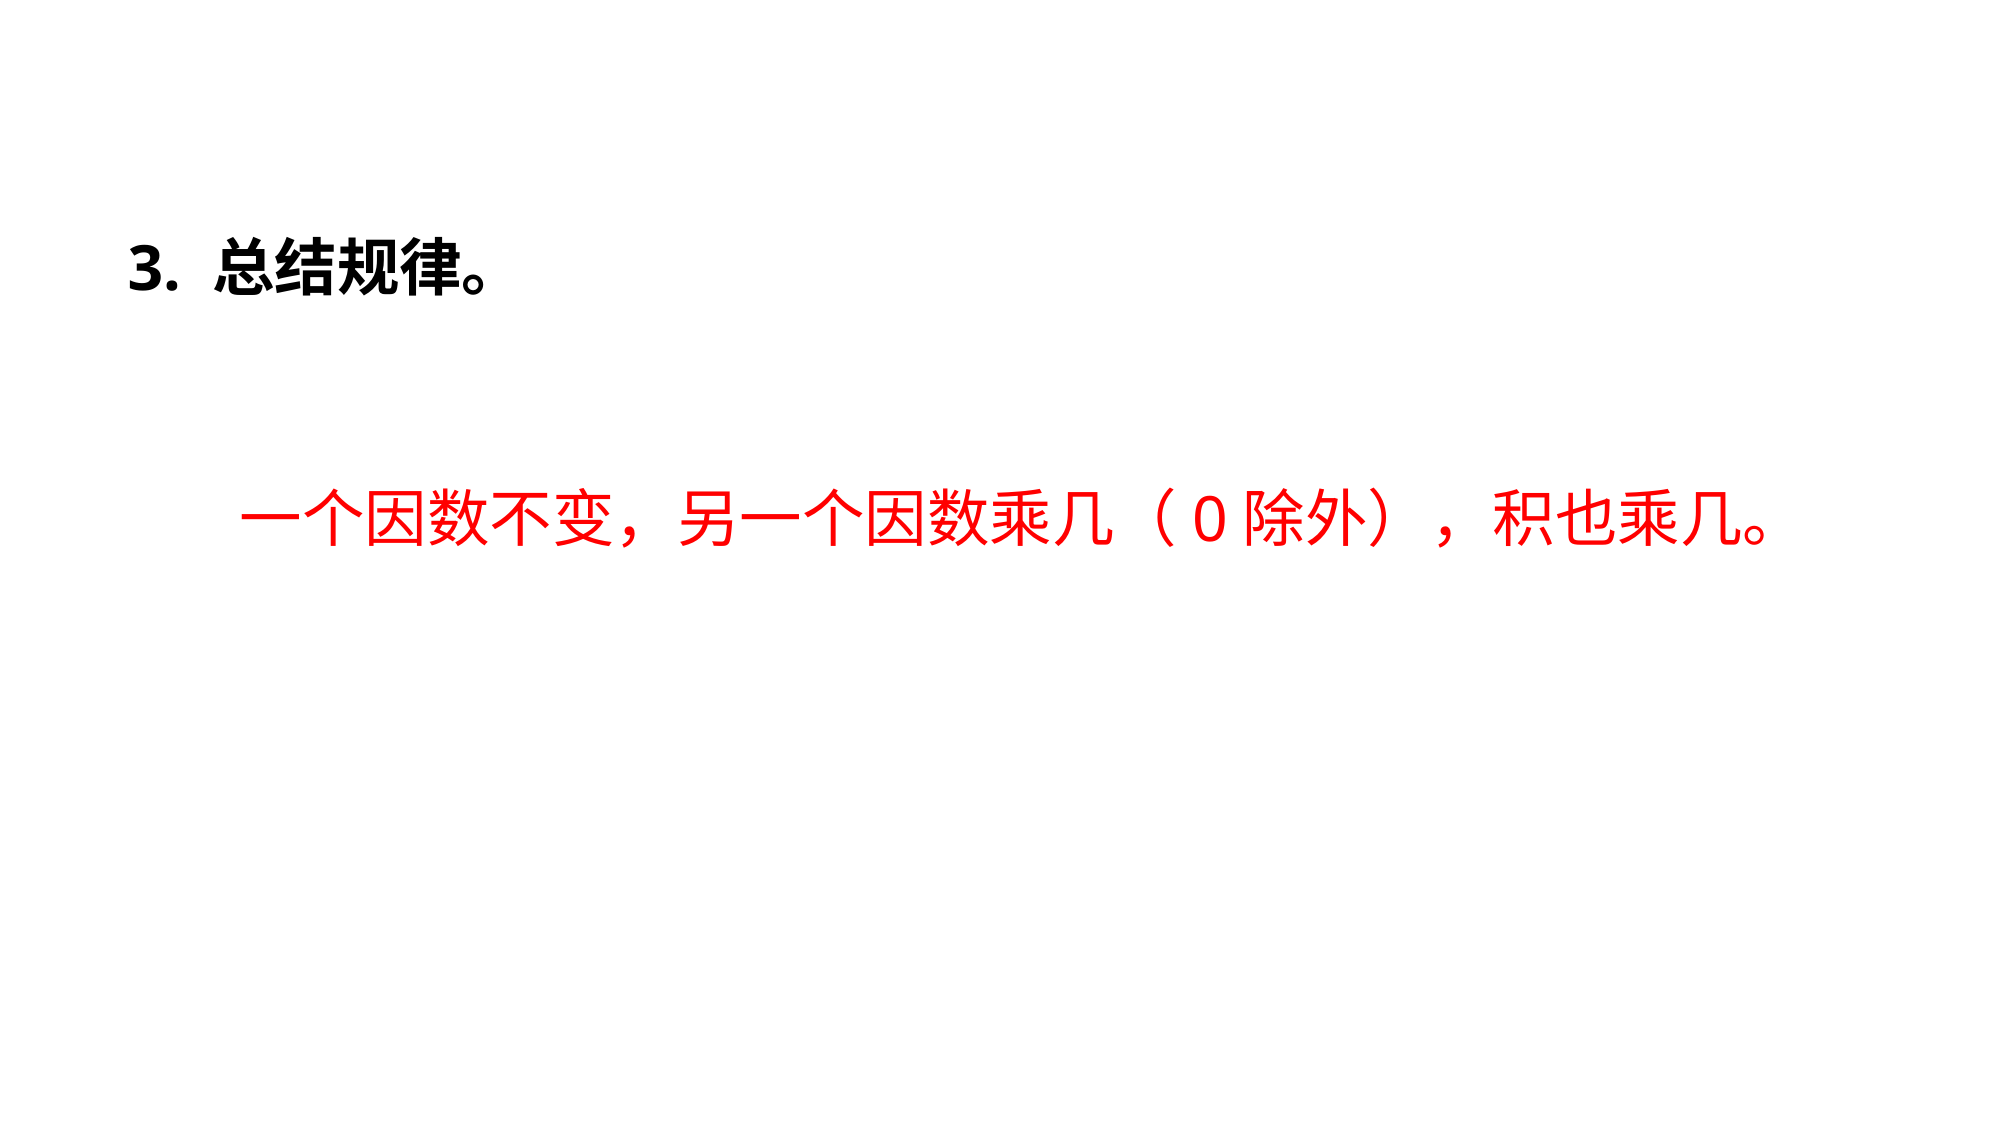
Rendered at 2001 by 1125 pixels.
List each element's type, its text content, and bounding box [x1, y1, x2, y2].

text_box 3. 总结规律。 [112, 183, 881, 311]
text_box 一个因数不变，另一个因数乘几（0除外），积也乘几。 [224, 471, 1847, 562]
